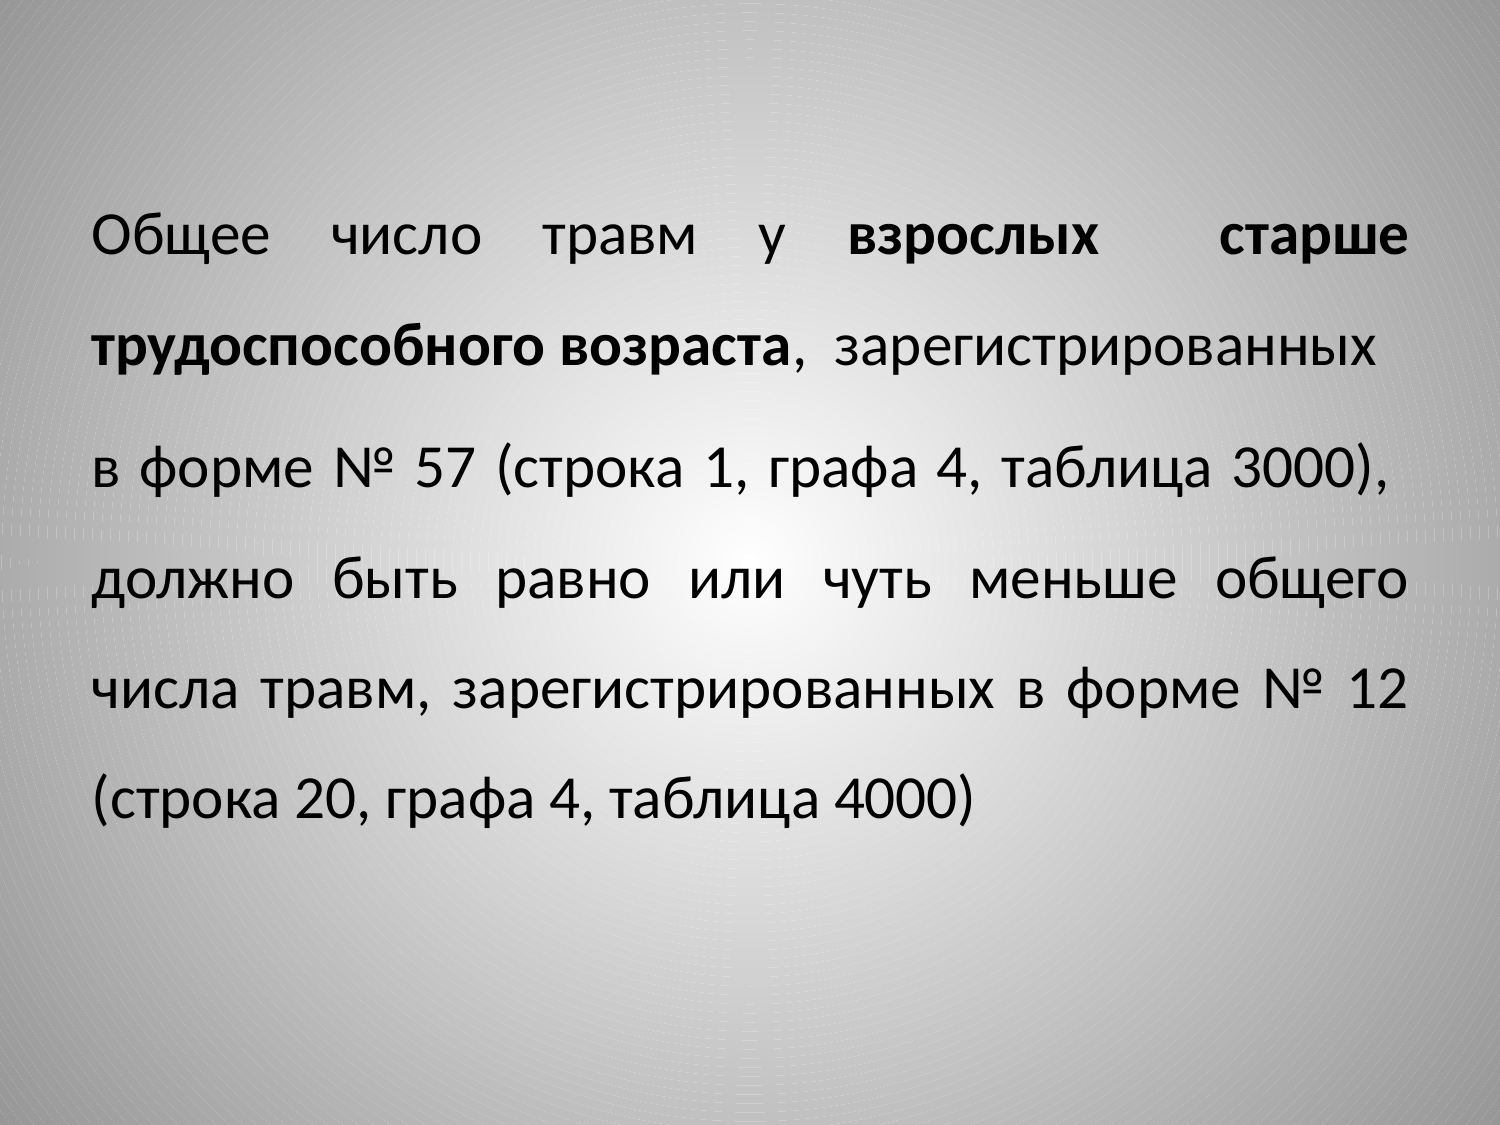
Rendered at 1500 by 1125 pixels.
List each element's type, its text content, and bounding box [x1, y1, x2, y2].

list Общее число травм у взрослых старше трудоспособного возраста, зарегистрированных в форме № 57 (строка 1, графа 4, таблица 3000), должно быть равно или чуть меньше общего числа травм, зарегистрированных в форме № 12 (строка 20, графа 4, таблица 4000) [76, 149, 1425, 1005]
